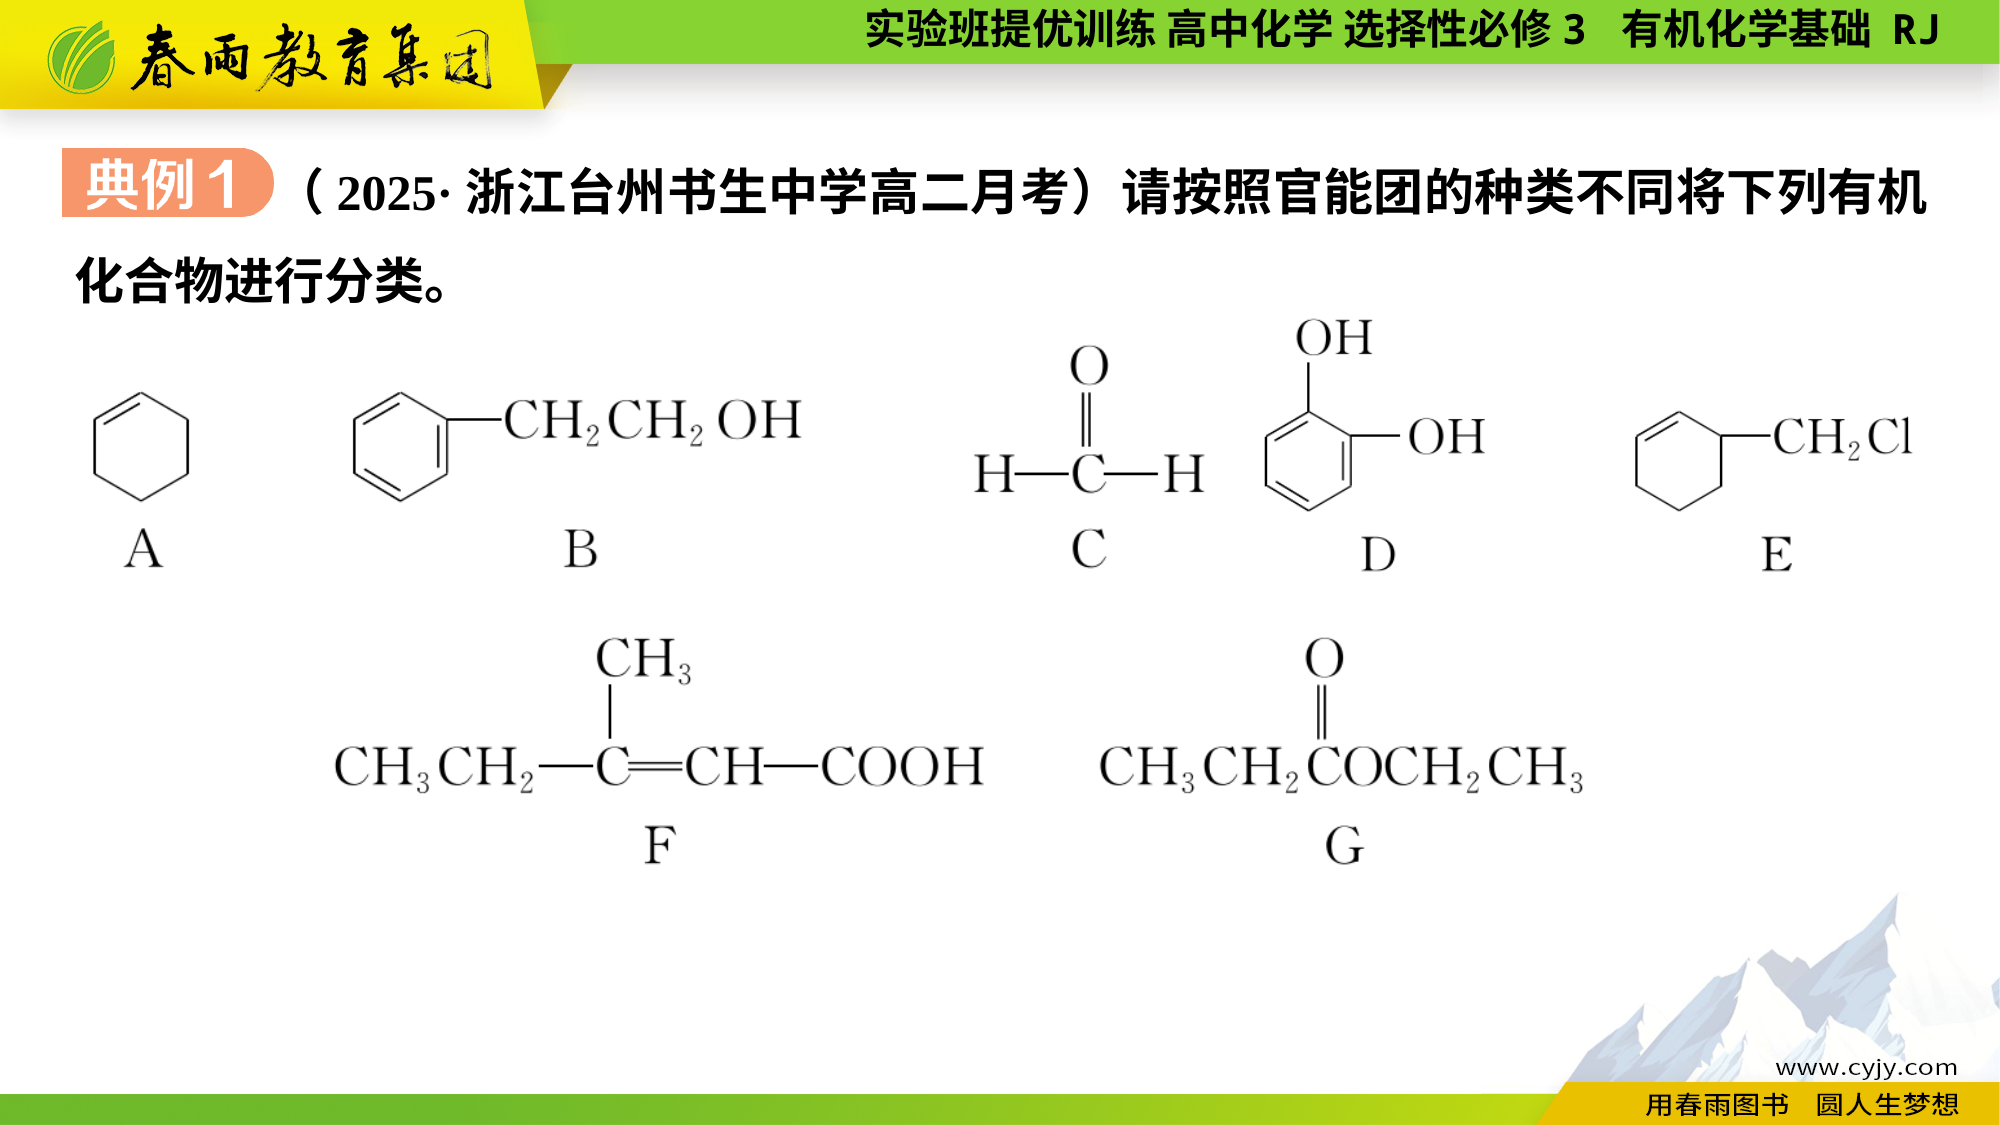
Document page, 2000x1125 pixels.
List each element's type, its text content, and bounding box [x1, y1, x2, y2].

list （2025·浙江台州书生中学高二月考）请按照官能团的种类不同将下列有机化合物进行分类。 [59, 122, 1944, 400]
picture [0, 0, 2000, 1125]
